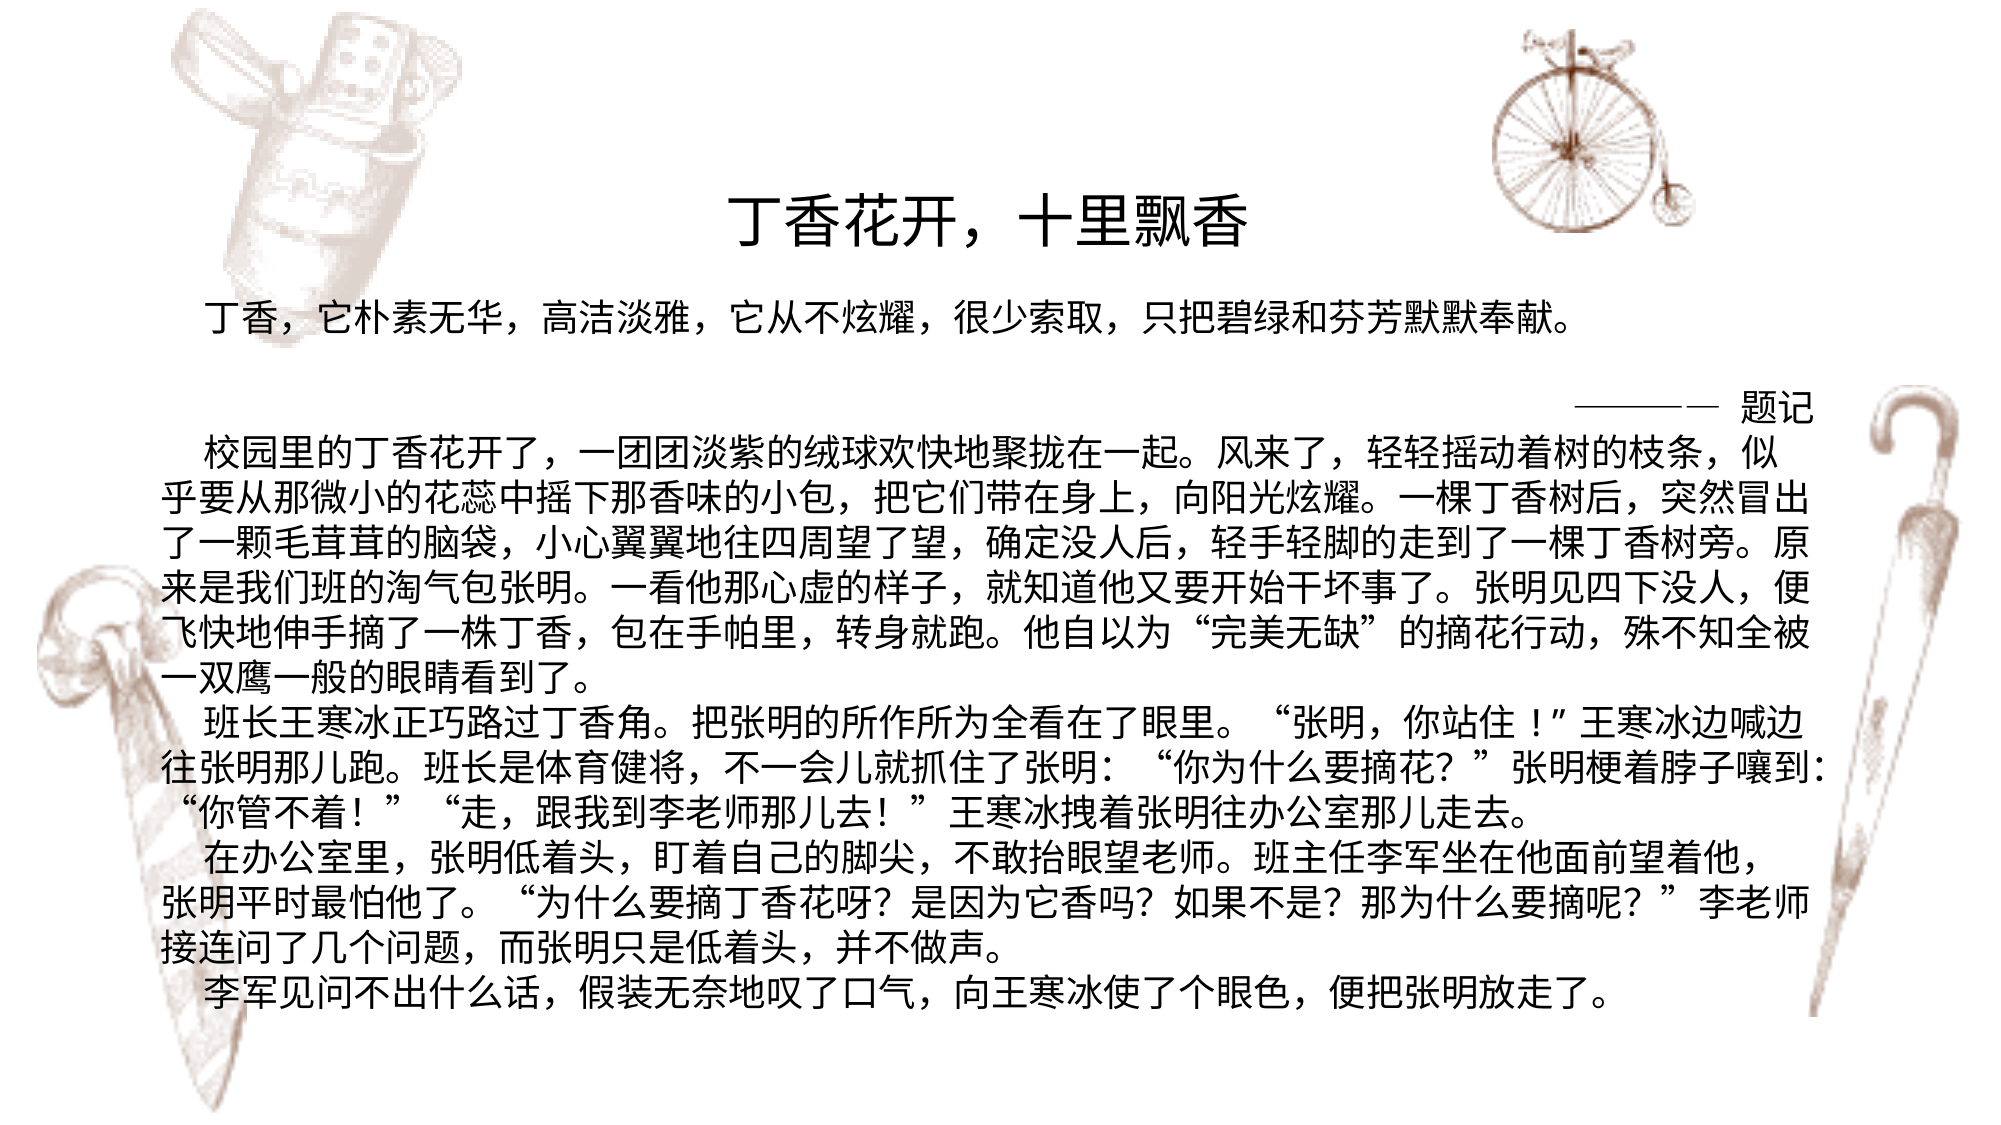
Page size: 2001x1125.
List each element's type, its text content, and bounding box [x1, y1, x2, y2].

picture [171, 8, 462, 177]
picture [1492, 29, 1696, 177]
picture [37, 563, 247, 1117]
picture [1830, 385, 1963, 1017]
text_box 丁香花开，十里飘香 丁香，它朴素无华，高洁淡雅，它从不炫耀，很少索取，只把碧绿和芬芳默默奉献。 ———— 题记 校园里的丁香花开了，一团团淡紫的绒球欢快地聚拢在一起。风来了，轻轻摇动着树的枝条，似乎要从那微小的花蕊中摇下那香味的小包，把它们带在身上，向阳光炫耀。一棵丁香树后，突然冒出了一颗毛茸茸的脑袋，小心翼翼地往四周望了望，确定没人后，轻手轻脚的走到了一棵丁香树旁。原来是我们班的淘气包张明。一看他那心虚的样子，就知道他又要开始干坏事了。张明见四下没人，便飞快地伸手摘了一株丁香，包在手帕里，转身就跑。他自以为“完美无缺”的摘花行动，殊不知全被一双鹰一般的眼睛看到了。 班长王寒冰正巧路过丁香角。把张明的所作所为全看在了眼里。“张明，你站住!”王寒冰边喊边往张明那儿跑。班长是体育健将，不一会儿就抓住了张明：“你为什么要摘花？”张明梗着脖子嚷到：“你管不着！”“走，跟我到李老师那儿去！”王寒冰拽着张明往办公室那儿走去。 在办公室里，张明低着头，盯着自己的脚尖，不敢抬眼望老师。班主任李军坐在他面前望着他，张明平时最怕他了。“为什么要摘丁香花呀？是因为它香吗？如果不是？那为什么要摘呢？”李老师接连问了几个问题，而张明只是低着头，并不做声。 李军见问不出什么话，假装无奈地叹了口气，向王寒冰使了个眼色，便把张明放走了。 [145, 177, 1830, 1022]
